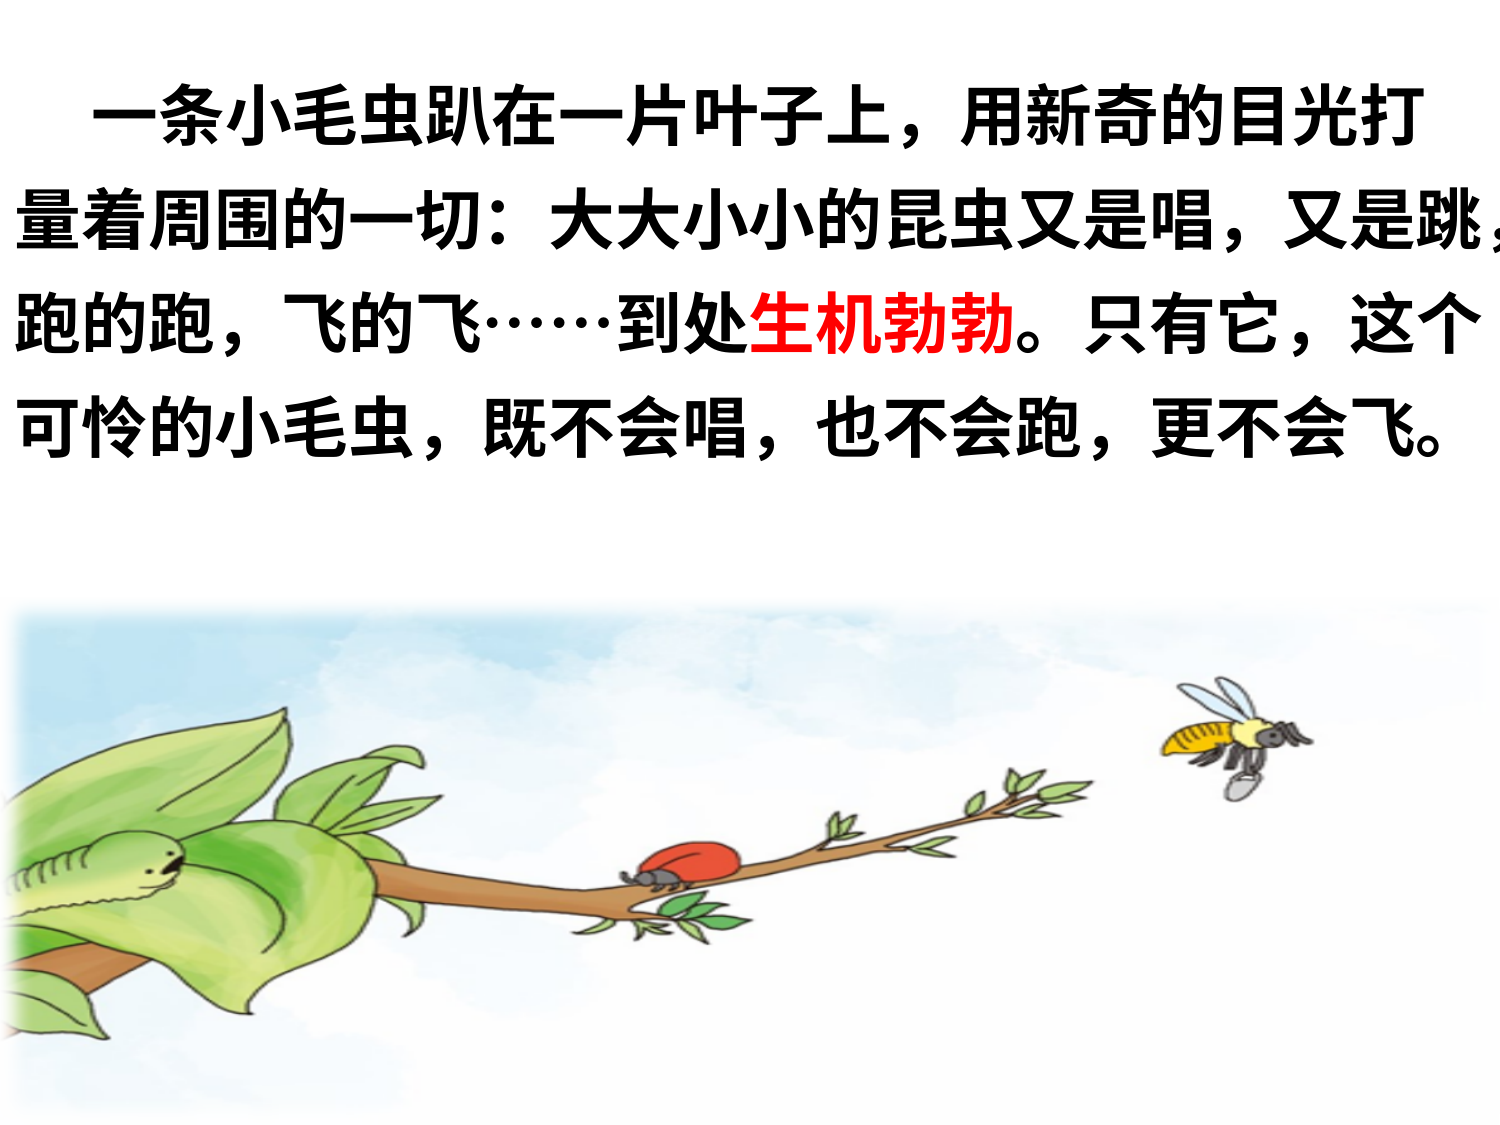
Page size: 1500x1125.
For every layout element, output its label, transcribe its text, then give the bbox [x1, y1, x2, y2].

text_box 一条小毛虫趴在一片叶子上，用新奇的目光打量着周围的一切：大大小小的昆虫又是唱，又是跳，跑的跑，飞的飞……到处生机勃勃。只有它，这个可怜的小毛虫，既不会唱，也不会跑，更不会飞。 [0, 42, 1500, 474]
picture [0, 597, 1500, 1125]
